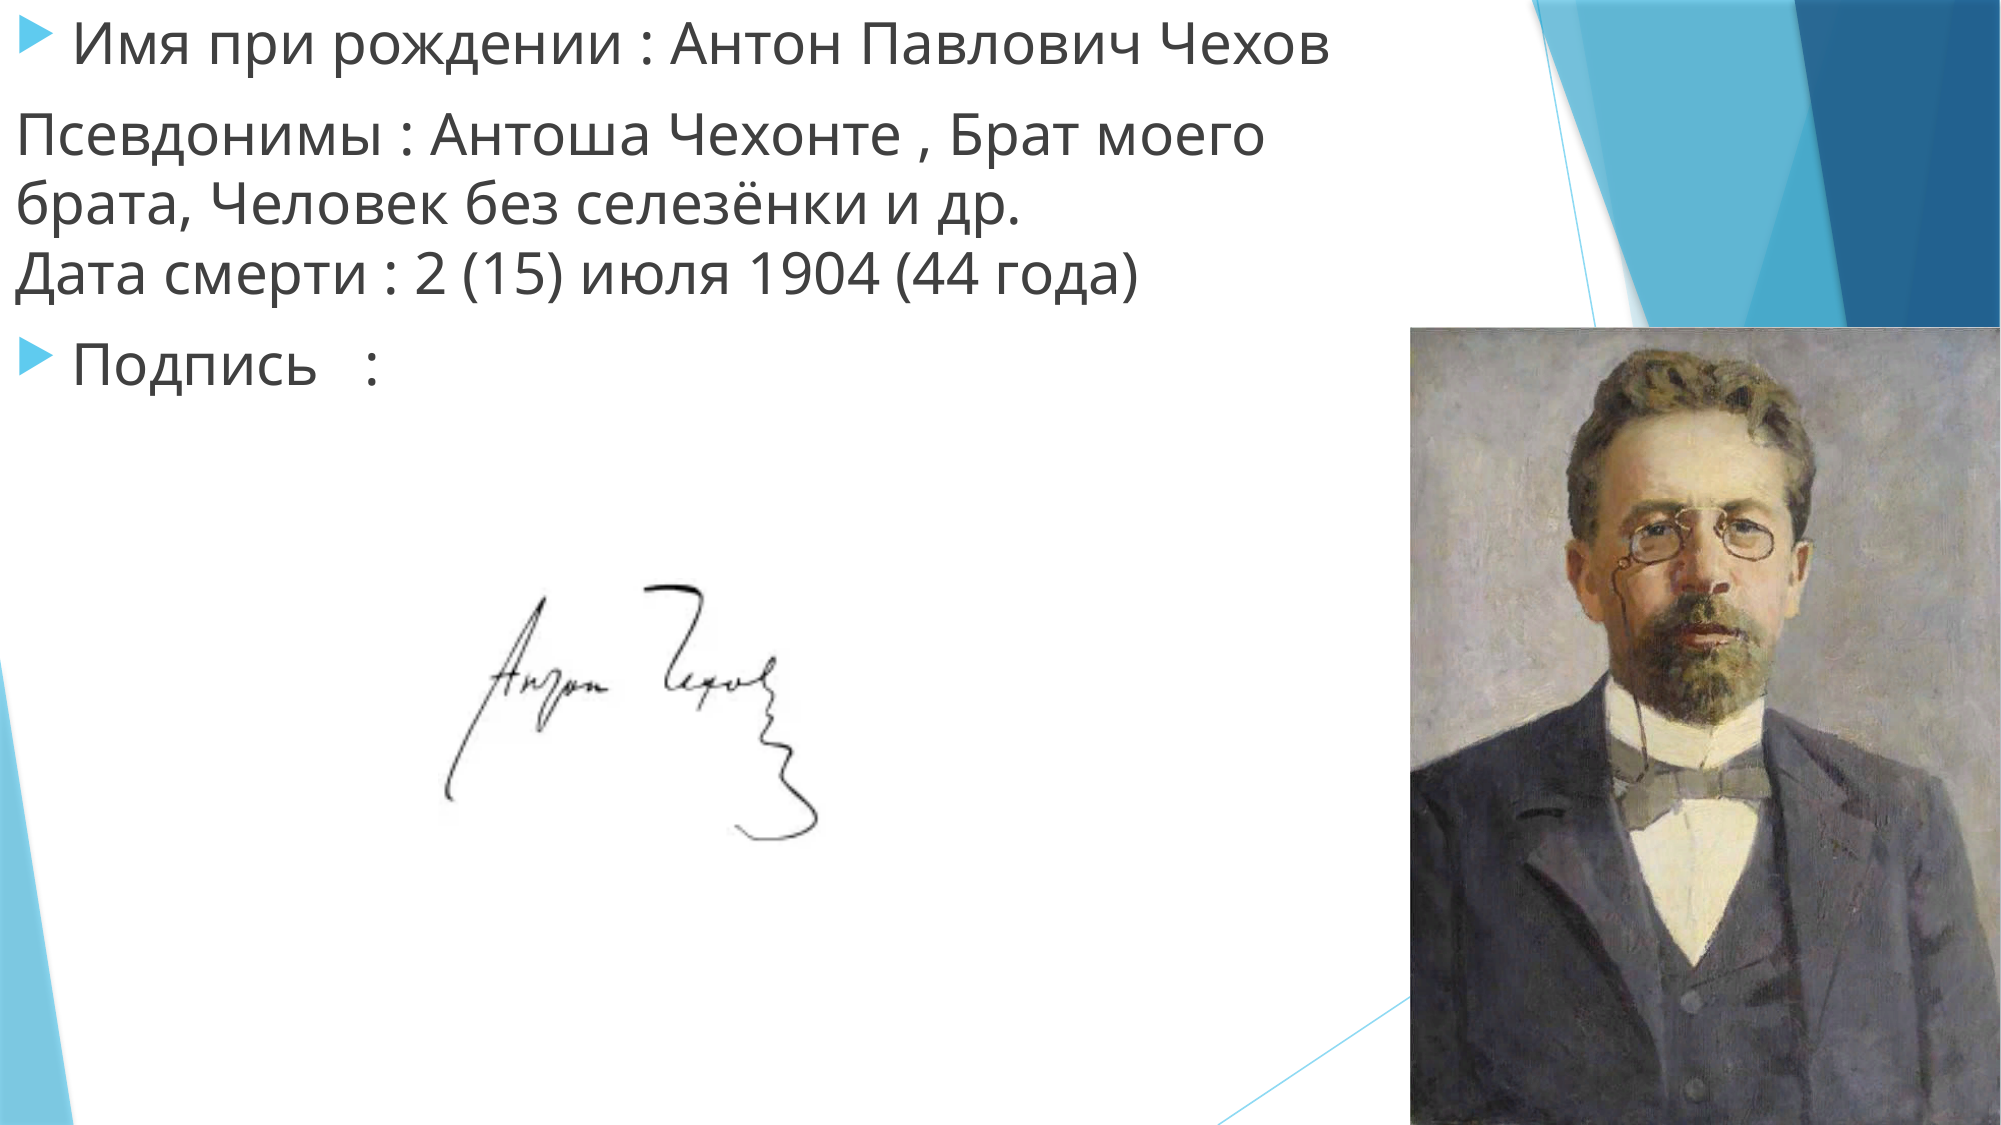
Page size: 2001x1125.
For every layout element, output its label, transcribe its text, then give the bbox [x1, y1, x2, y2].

list Имя при рождении : Антон Павлович Чехов Псевдонимы : Антоша Чехонте , Брат моего брата, Человек без селезёнки и др. Дата смерти : 2 (15) июля 1904 (44 года) Подпись : [0, 0, 1411, 635]
picture [1409, 327, 2000, 1125]
picture [437, 577, 826, 850]
